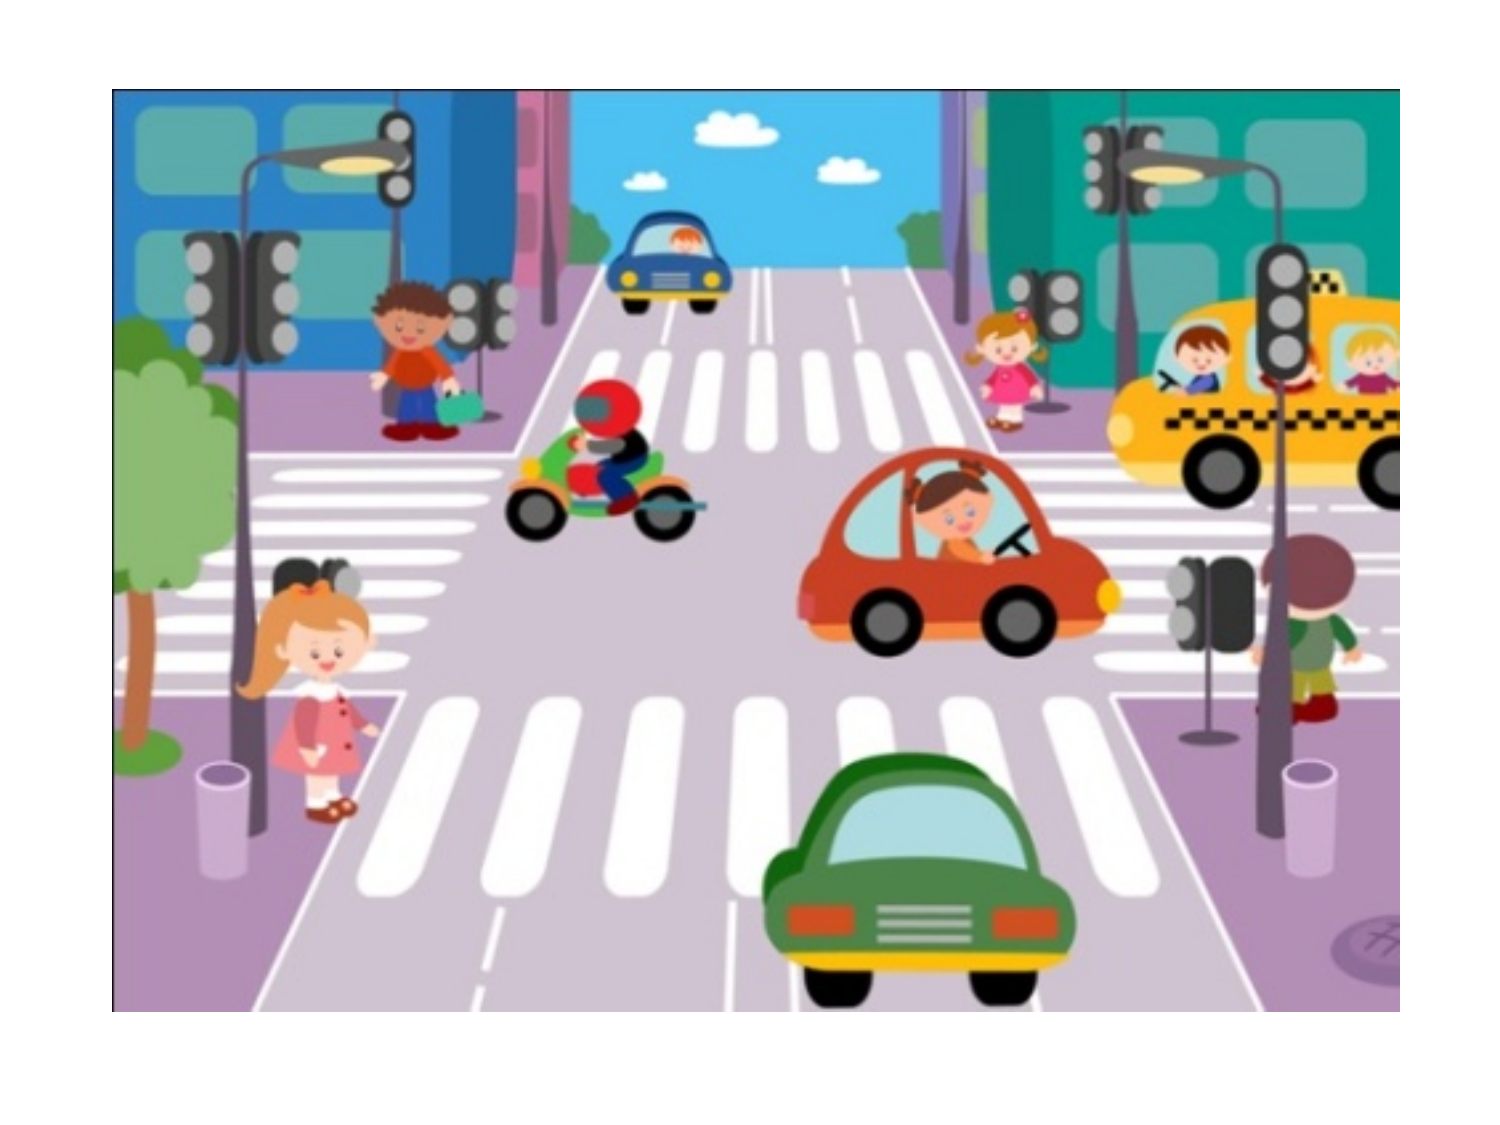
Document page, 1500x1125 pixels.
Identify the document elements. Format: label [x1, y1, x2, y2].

list [111, 89, 1400, 1012]
